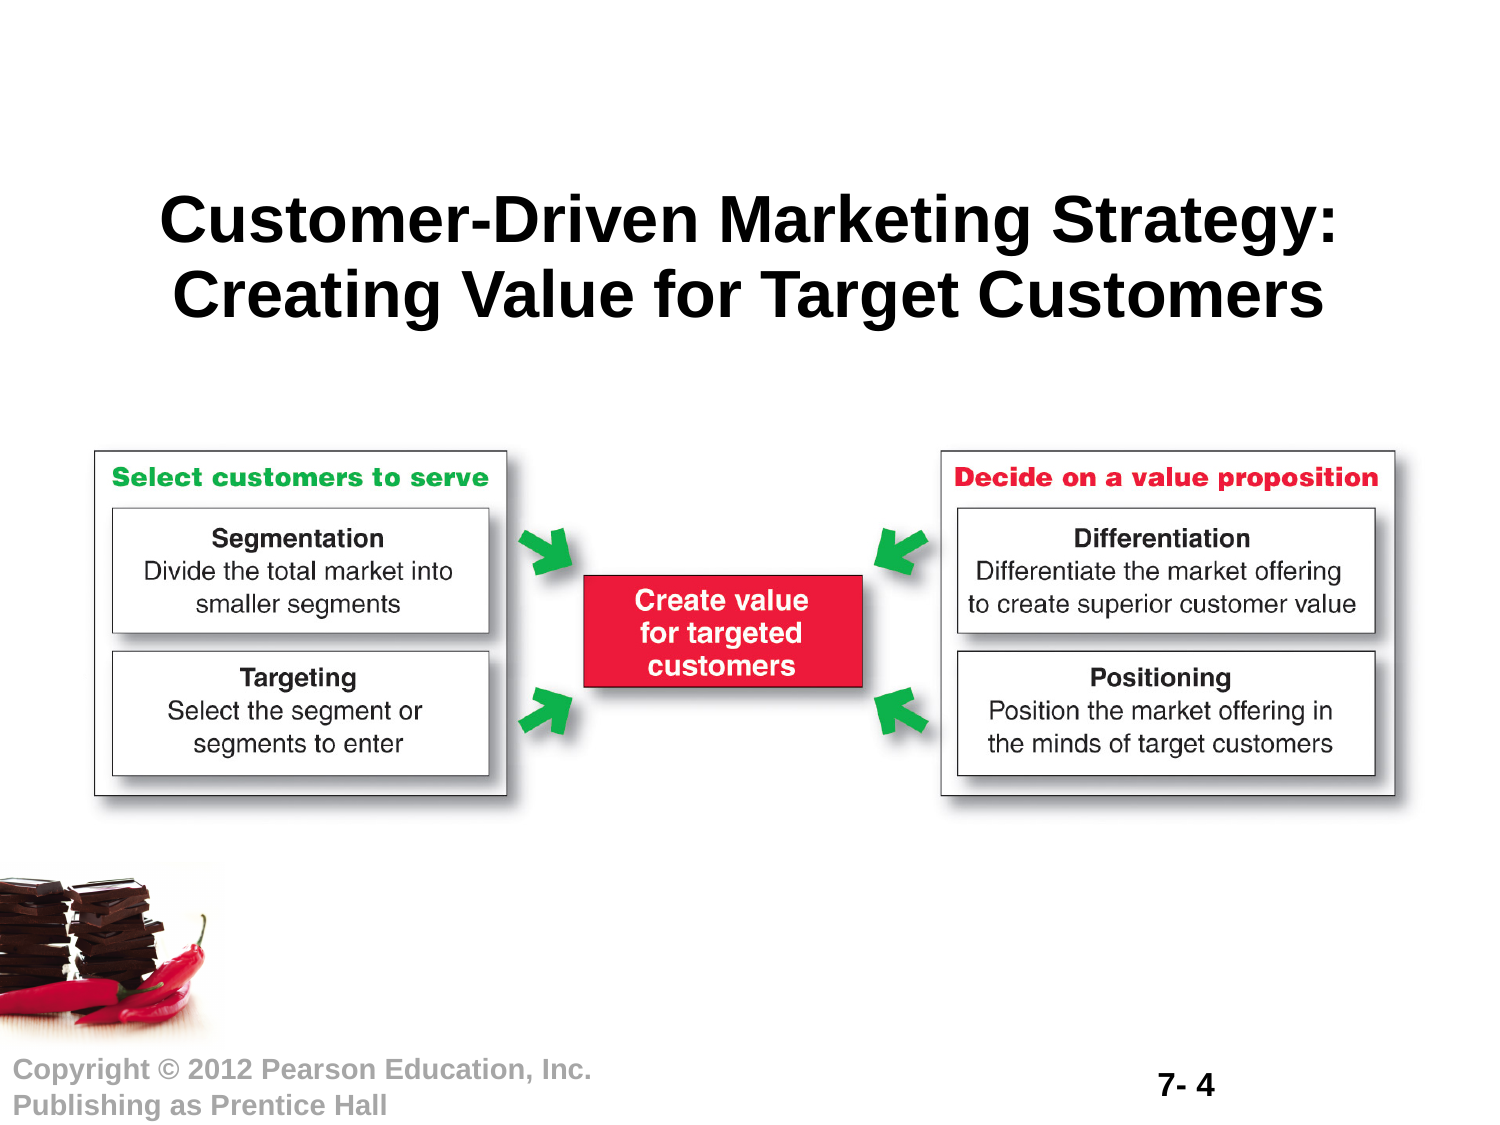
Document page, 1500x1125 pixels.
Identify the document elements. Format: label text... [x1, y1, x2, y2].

picture [0, 862, 225, 1050]
picture [62, 441, 1426, 838]
title Customer-Driven Marketing Strategy: Creating Value for Target Customers [112, 199, 1388, 388]
